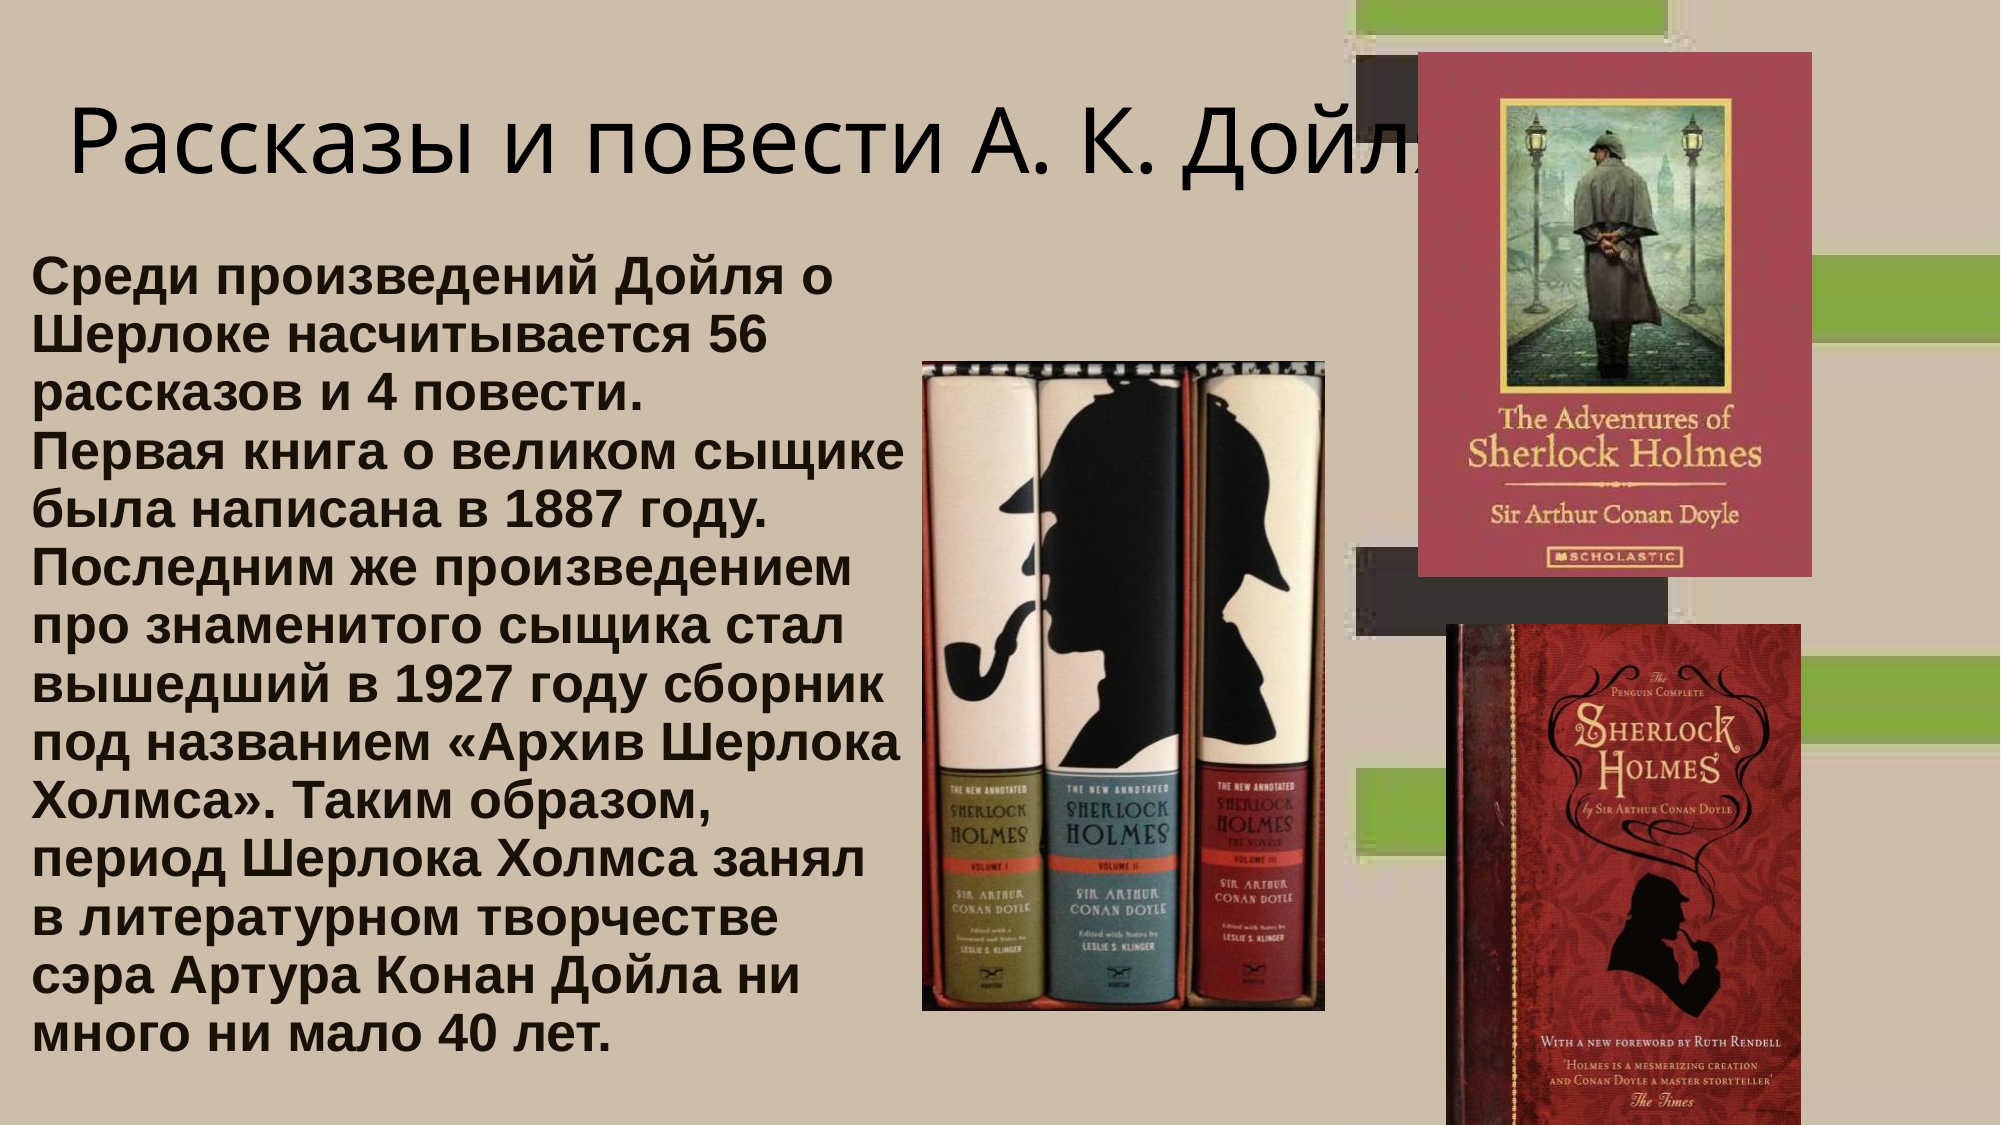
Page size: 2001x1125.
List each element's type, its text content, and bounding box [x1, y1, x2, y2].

title Рассказы и повести А. К. Дойля. [50, 34, 1777, 253]
list Среди произведений Дойля о Шерлоке насчитывается 56 рассказов и 4 повести. Первая книга о великом сыщике была написана в 1887 году. Последним же произведением про знаменитого сыщика стал вышедший в 1927 году сборник под названием «Архив Шерлока Холмса». Таким образом, период Шерлока Холмса занял в литературном творчестве сэра Артура Конан Дойла ни много ни мало 40 лет. [16, 240, 923, 1125]
picture [0, 0, 2001, 1125]
